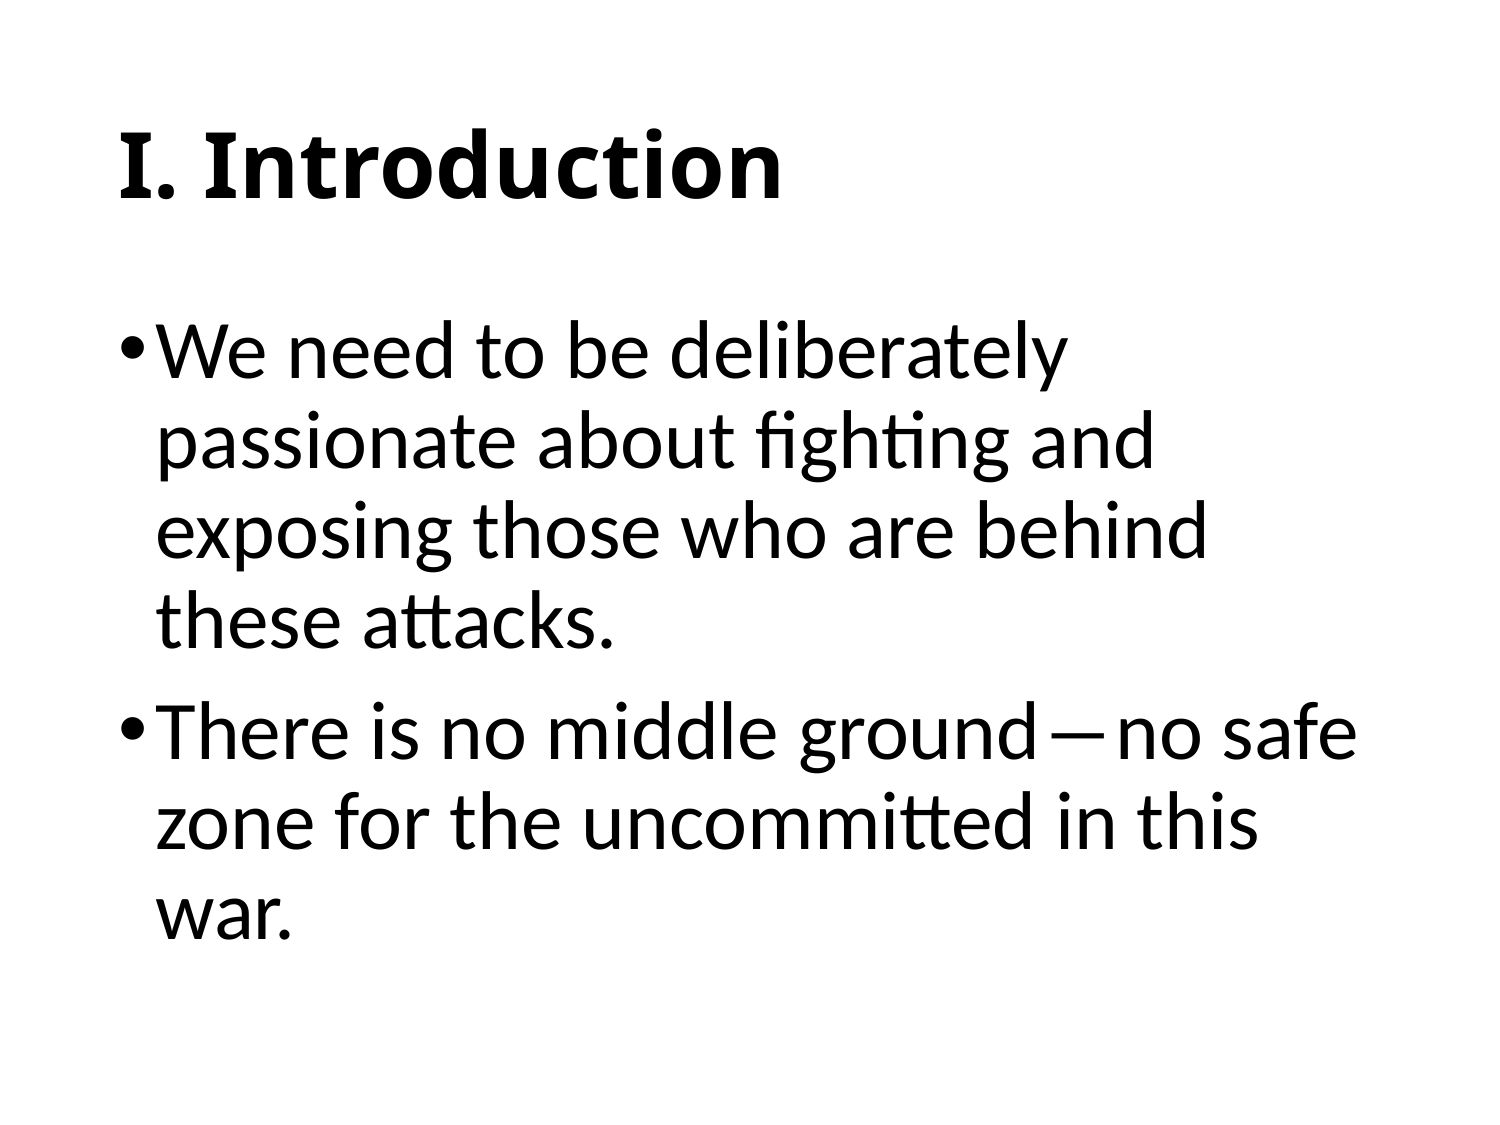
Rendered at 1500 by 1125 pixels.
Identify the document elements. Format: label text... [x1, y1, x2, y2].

title I. Introduction [103, 59, 1397, 278]
list We need to be deliberately passionate about fighting and exposing those who are behind these attacks. There is no middle ground―no safe zone for the uncommitted in this war. [103, 299, 1397, 1014]
